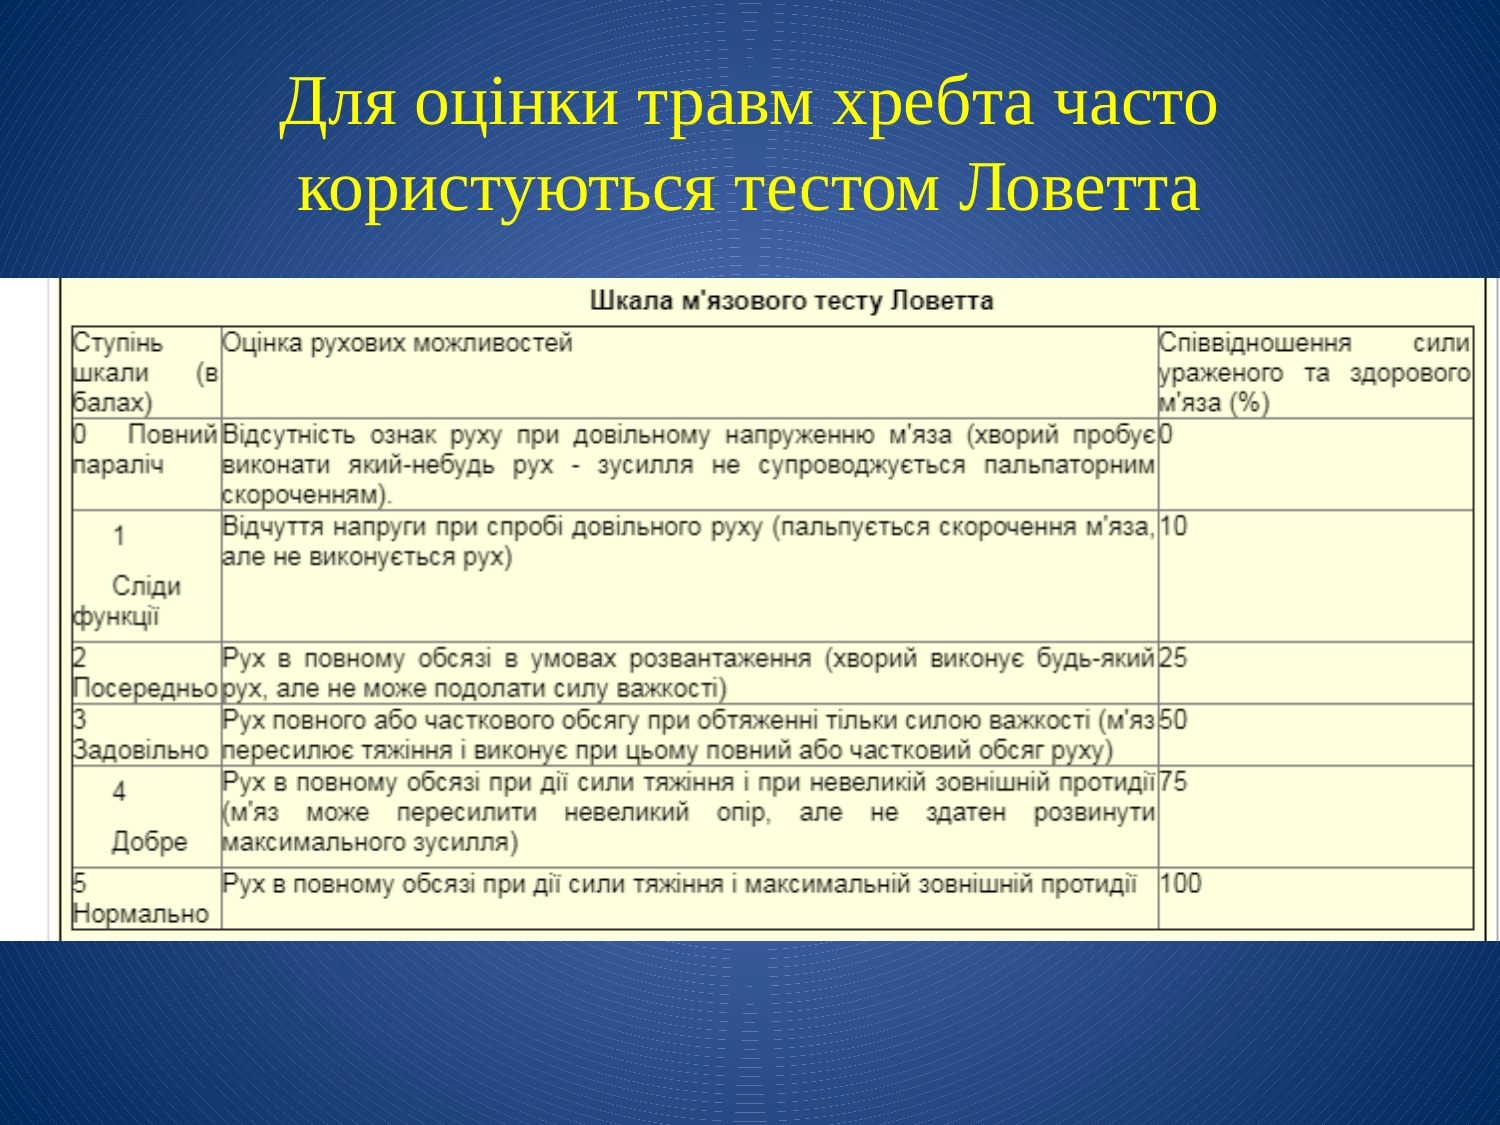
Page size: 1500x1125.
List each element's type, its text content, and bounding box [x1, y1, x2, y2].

title Для оцінки травм хребта часто користуються тестом Ловетта [75, 45, 1425, 233]
picture [0, 278, 1500, 941]
